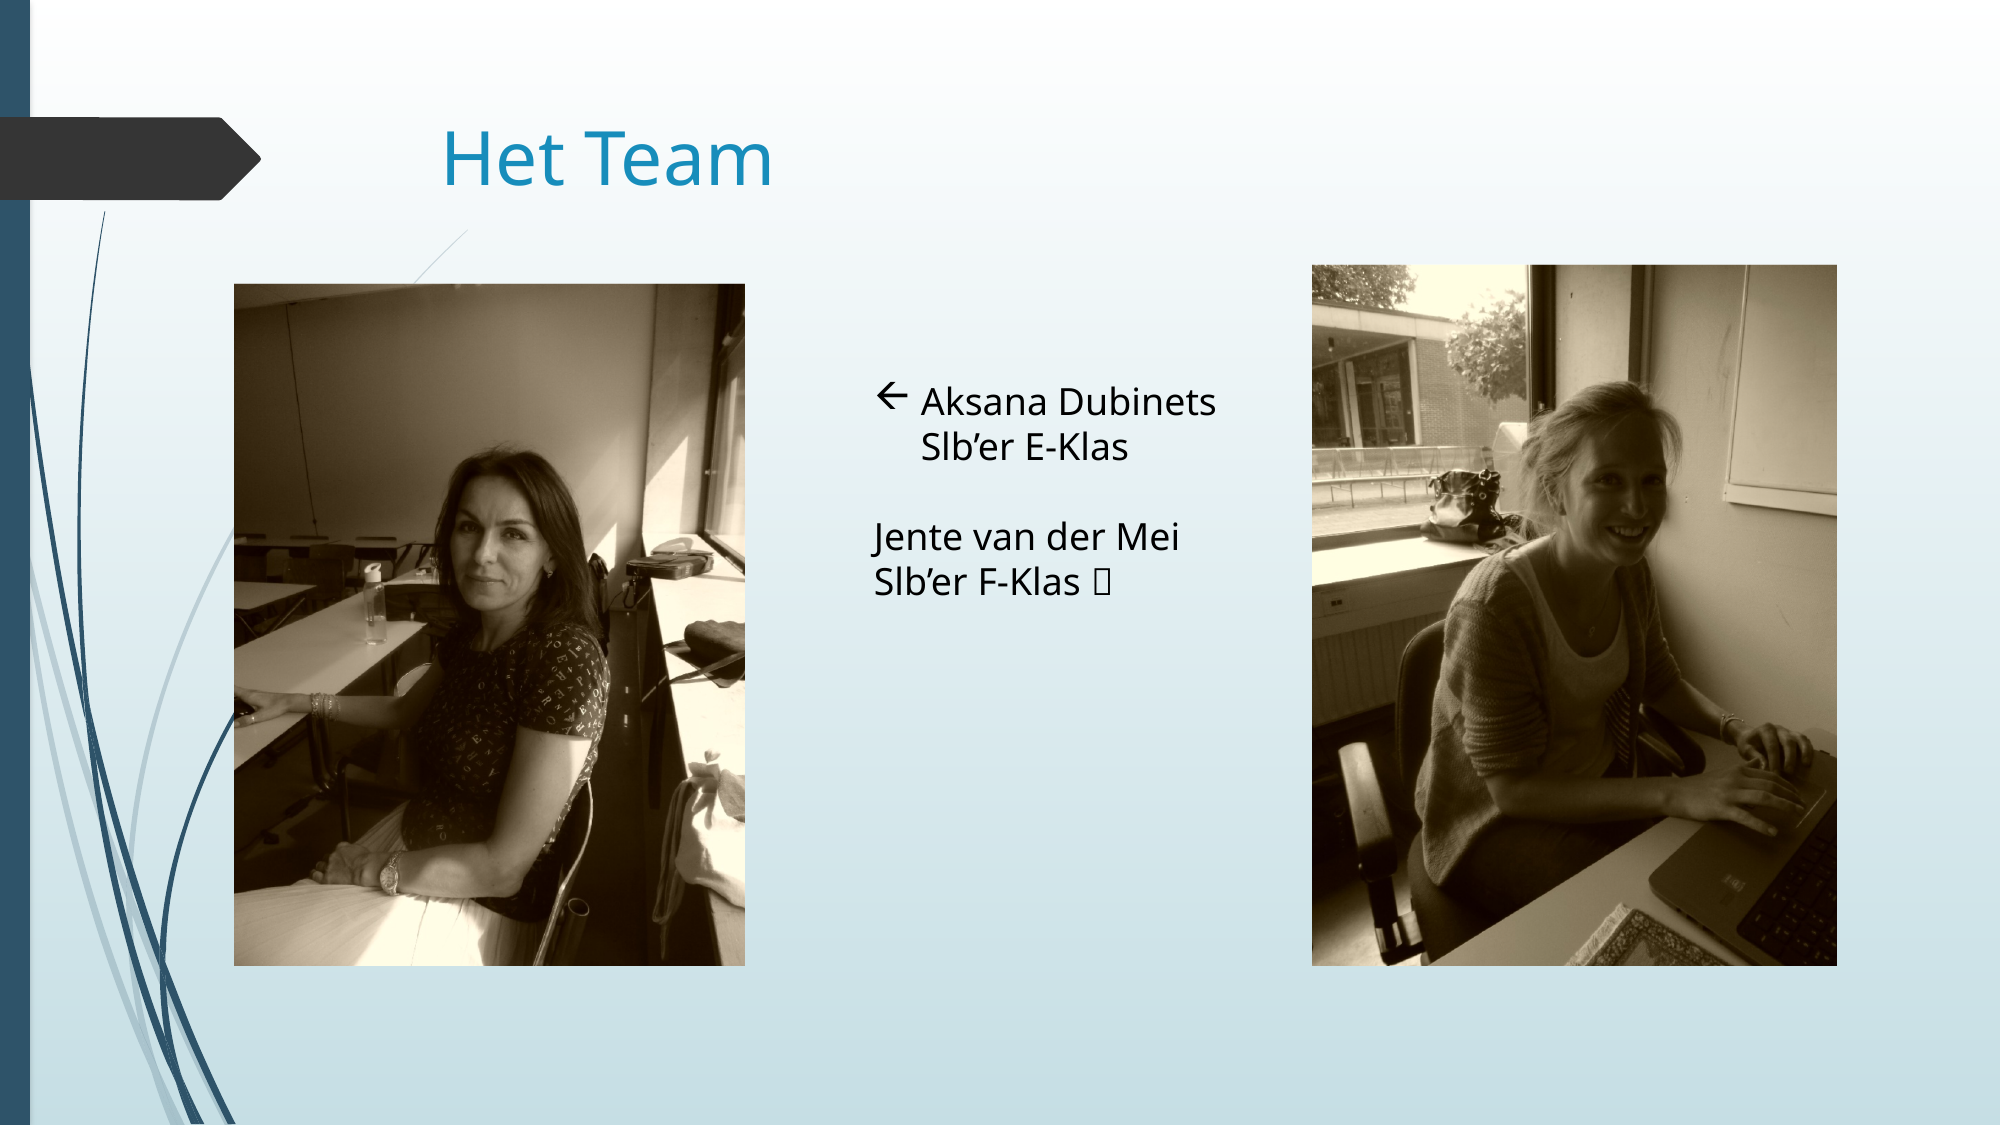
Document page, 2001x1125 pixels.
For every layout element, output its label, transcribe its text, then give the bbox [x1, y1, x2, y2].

text_box Aksana Dubinets Slb’er E-Klas Jente van der Mei Slb’er F-Klas  [859, 370, 1218, 611]
title Het Team [425, 102, 1888, 313]
picture [234, 284, 745, 368]
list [148, 368, 831, 881]
picture [1223, 265, 1925, 965]
picture [234, 881, 745, 965]
